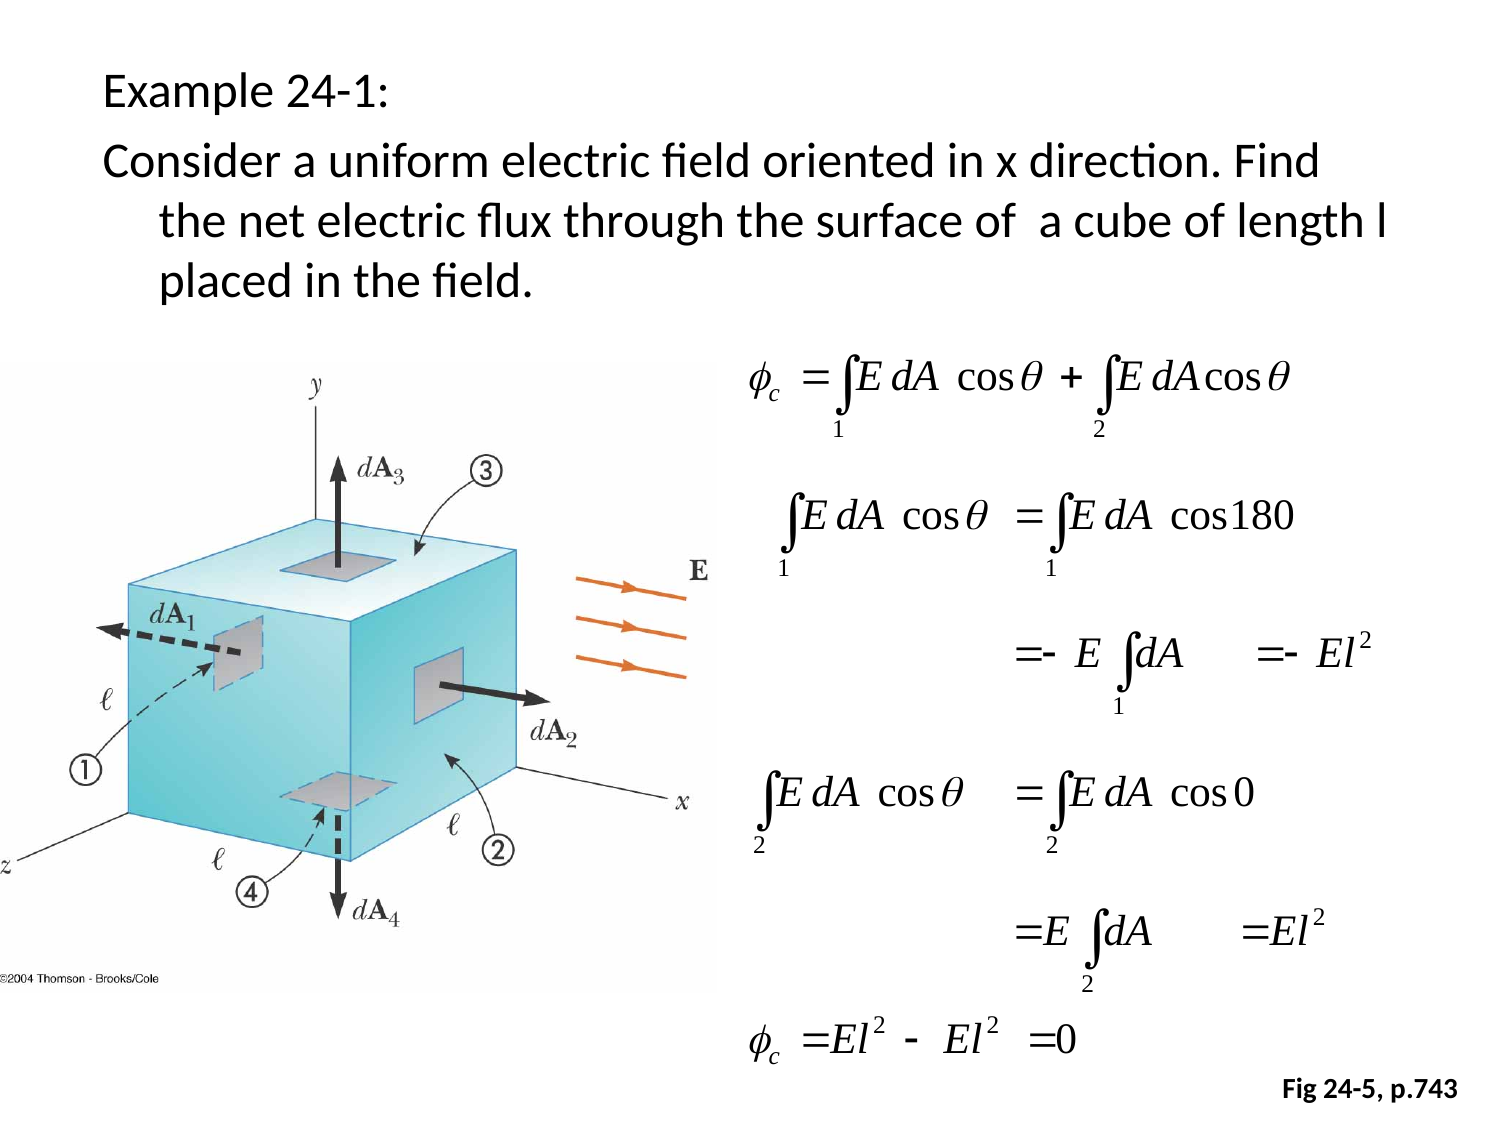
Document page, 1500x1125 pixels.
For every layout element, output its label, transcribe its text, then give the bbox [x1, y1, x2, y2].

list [742, 310, 1384, 1076]
text_box Fig 24-5, p.743 [1267, 1062, 1474, 1113]
text_box [0, 362, 717, 993]
